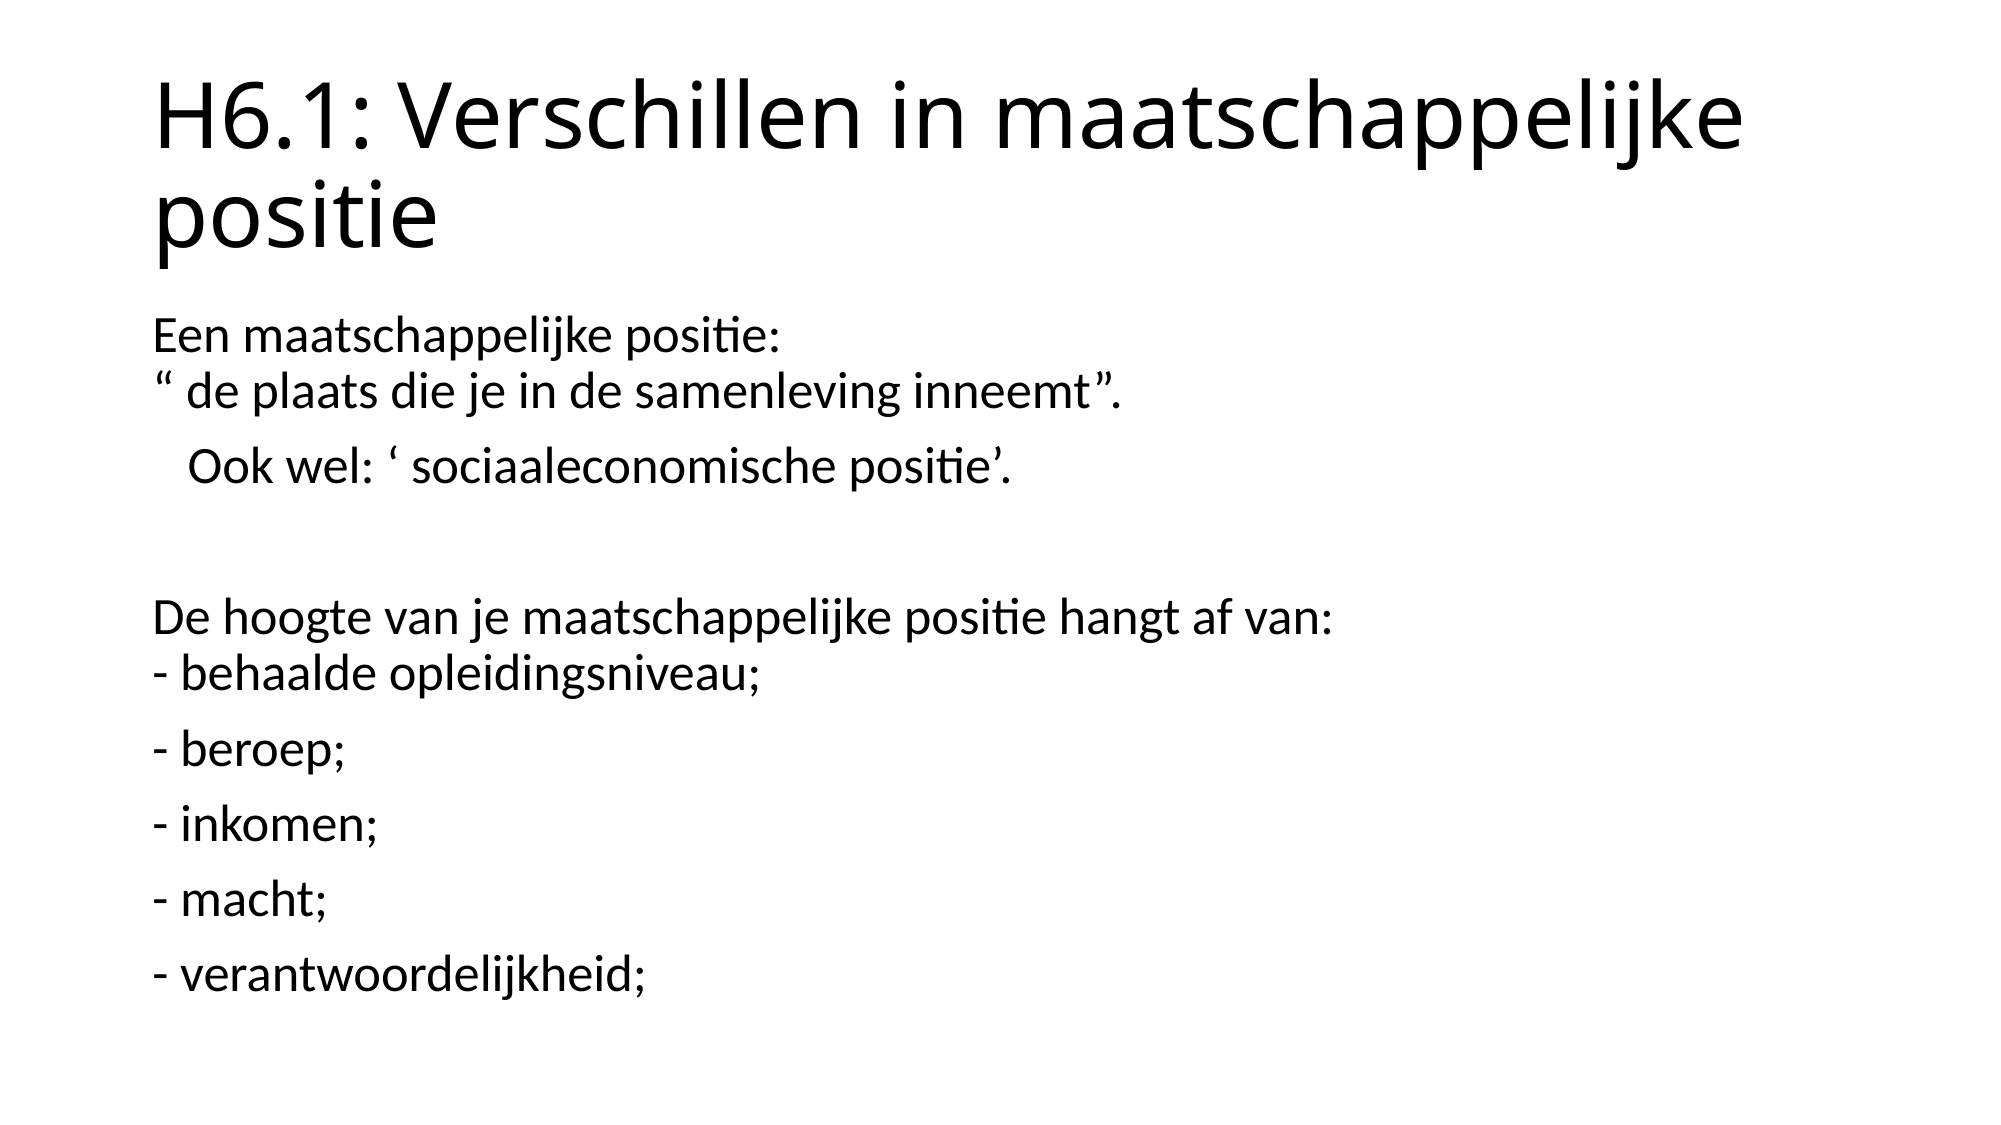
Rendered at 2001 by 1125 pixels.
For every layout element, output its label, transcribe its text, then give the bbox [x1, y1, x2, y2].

list Een maatschappelijke positie: “ de plaats die je in de samenleving inneemt”. Ook wel: ‘ sociaaleconomische positie’. De hoogte van je maatschappelijke positie hangt af van: - behaalde opleidingsniveau; - beroep; - inkomen; - macht; - verantwoordelijkheid; [137, 299, 1863, 1014]
title H6.1: Verschillen in maatschappelijke positie [137, 59, 1863, 278]
